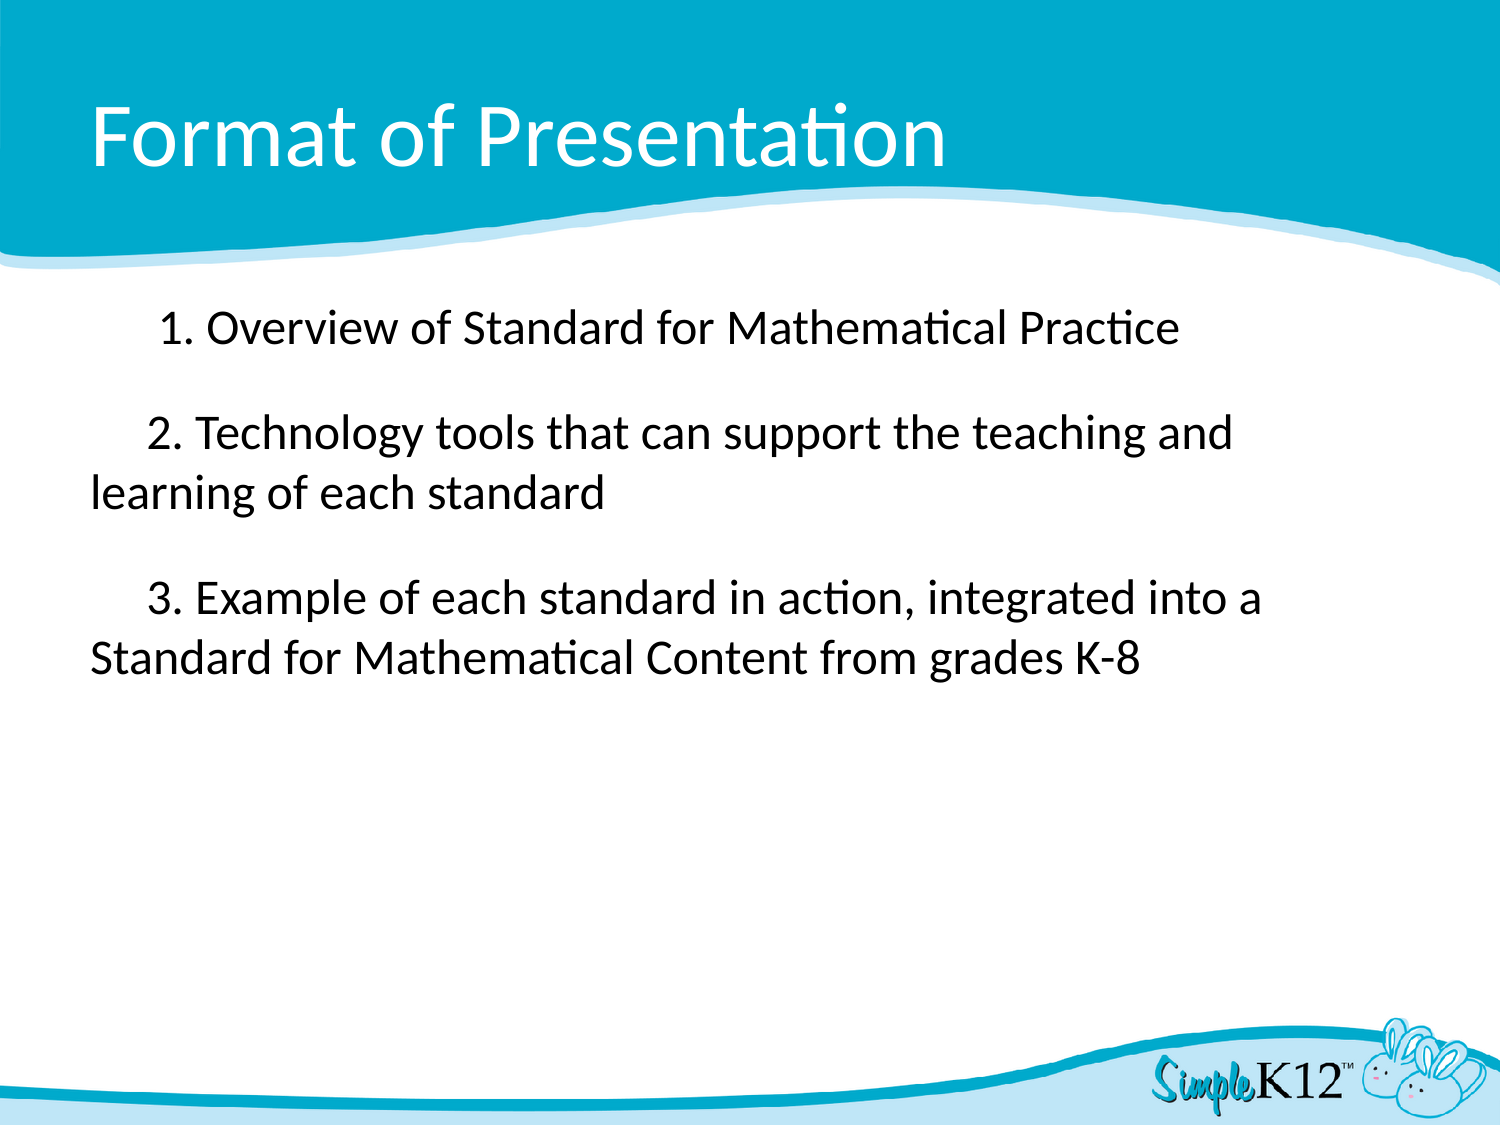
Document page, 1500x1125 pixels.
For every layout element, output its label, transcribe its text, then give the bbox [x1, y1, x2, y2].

title Format of Presentation [75, 0, 1275, 200]
list 1. Overview of Standard for Mathematical Practice 2. Technology tools that can support the teaching and learning of each standard 3. Example of each standard in action, integrated into a Standard for Mathematical Content from grades K-8 [75, 279, 1425, 948]
picture [0, 0, 1500, 1125]
